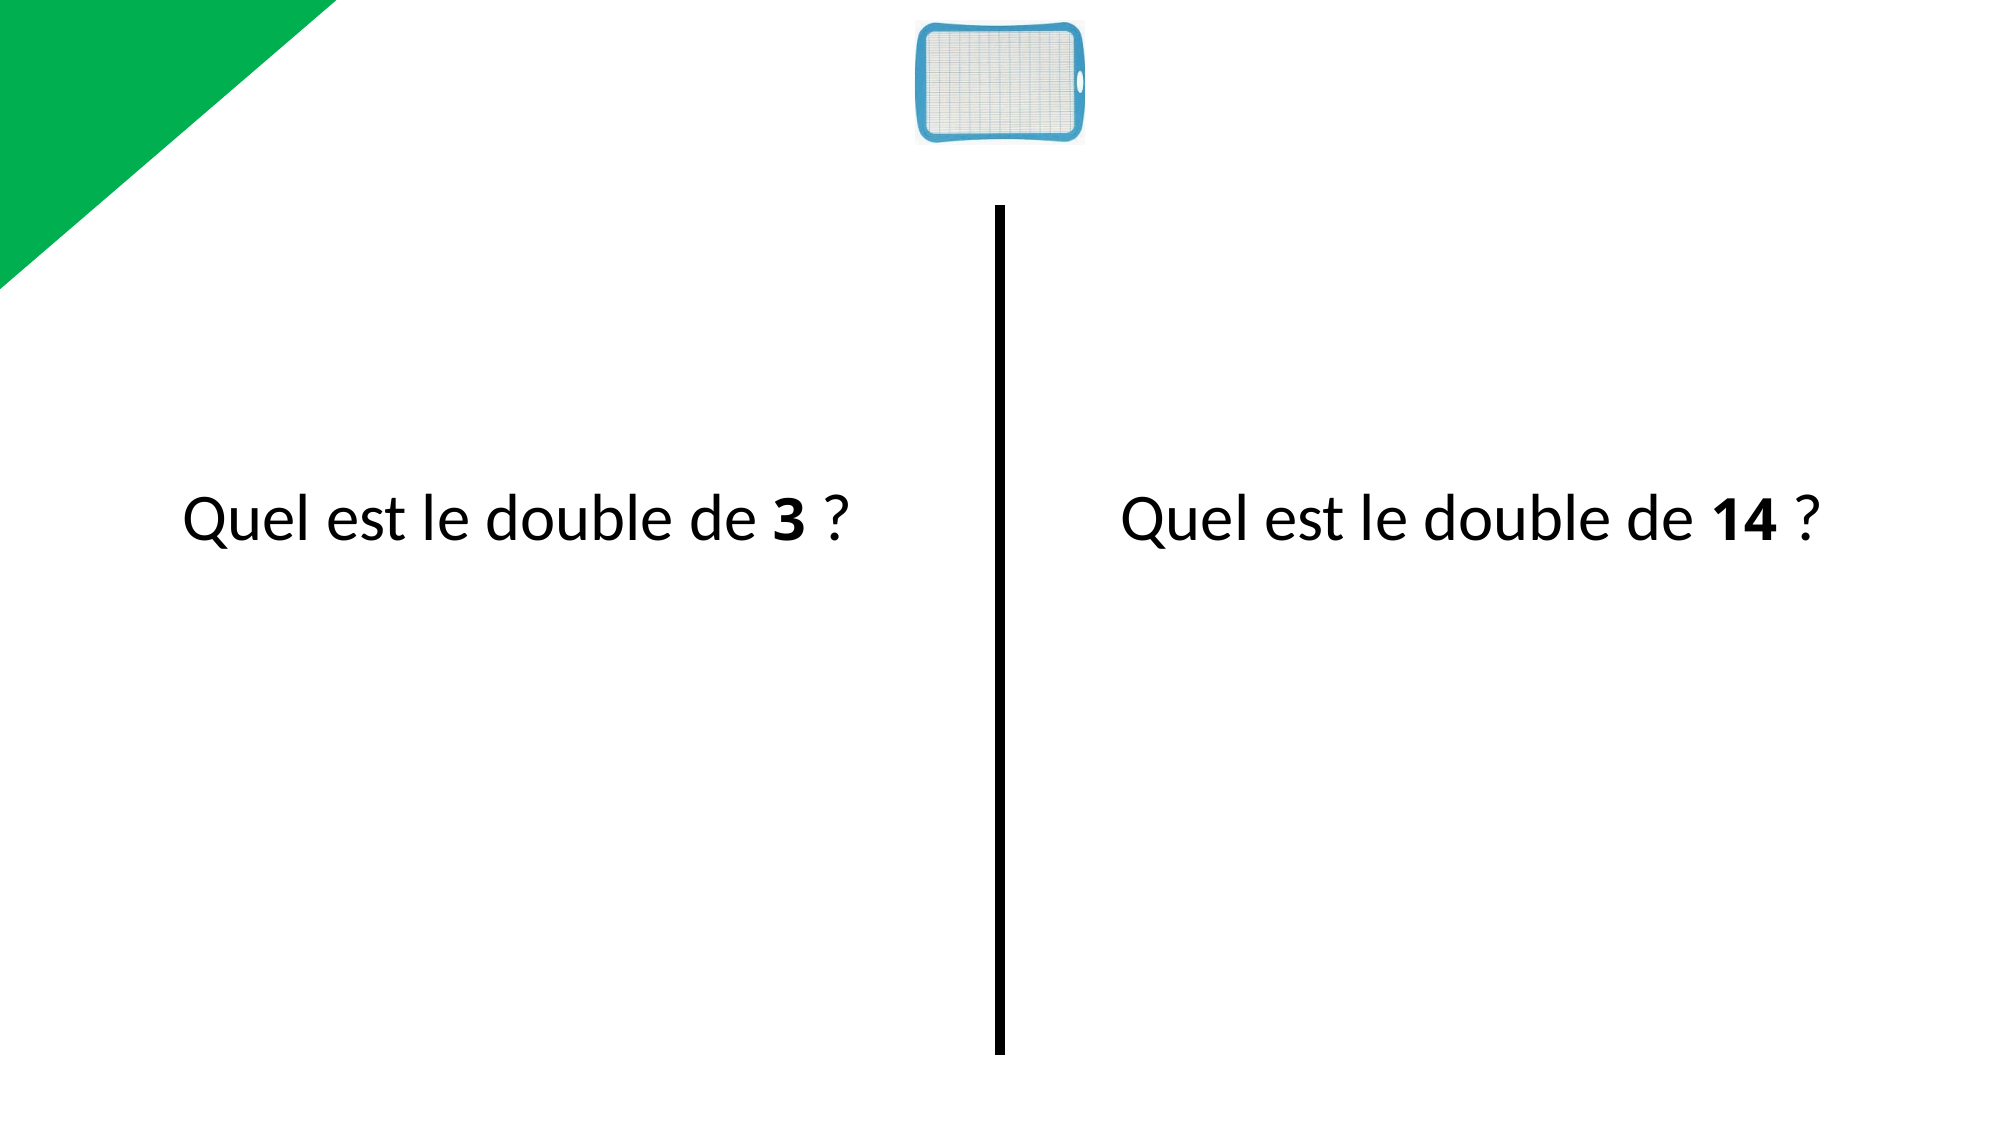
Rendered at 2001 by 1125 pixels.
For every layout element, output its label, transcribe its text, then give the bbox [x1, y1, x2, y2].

text_box Quel est le double de 3 ? [168, 466, 894, 562]
picture [914, 20, 1086, 145]
text_box [0, 0, 337, 290]
text_box Quel est le double de 14 ? [1106, 466, 1864, 562]
